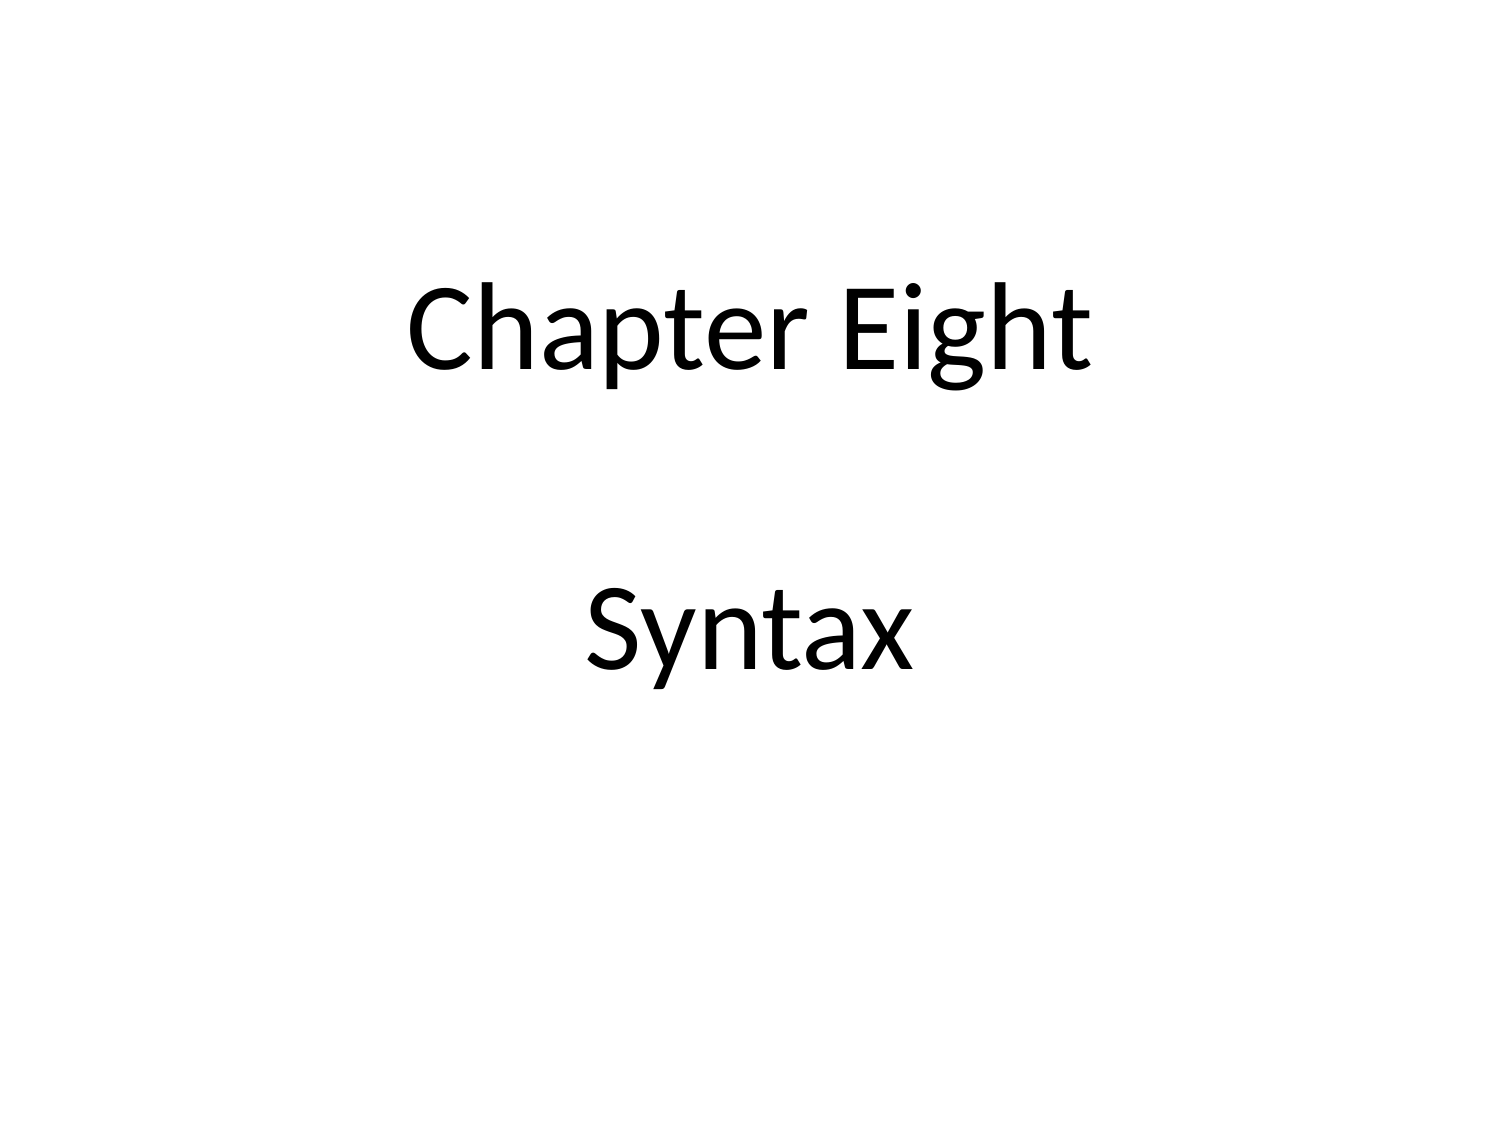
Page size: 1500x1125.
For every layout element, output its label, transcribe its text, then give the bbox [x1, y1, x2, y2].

title Chapter Eight Syntax [112, 349, 1388, 591]
